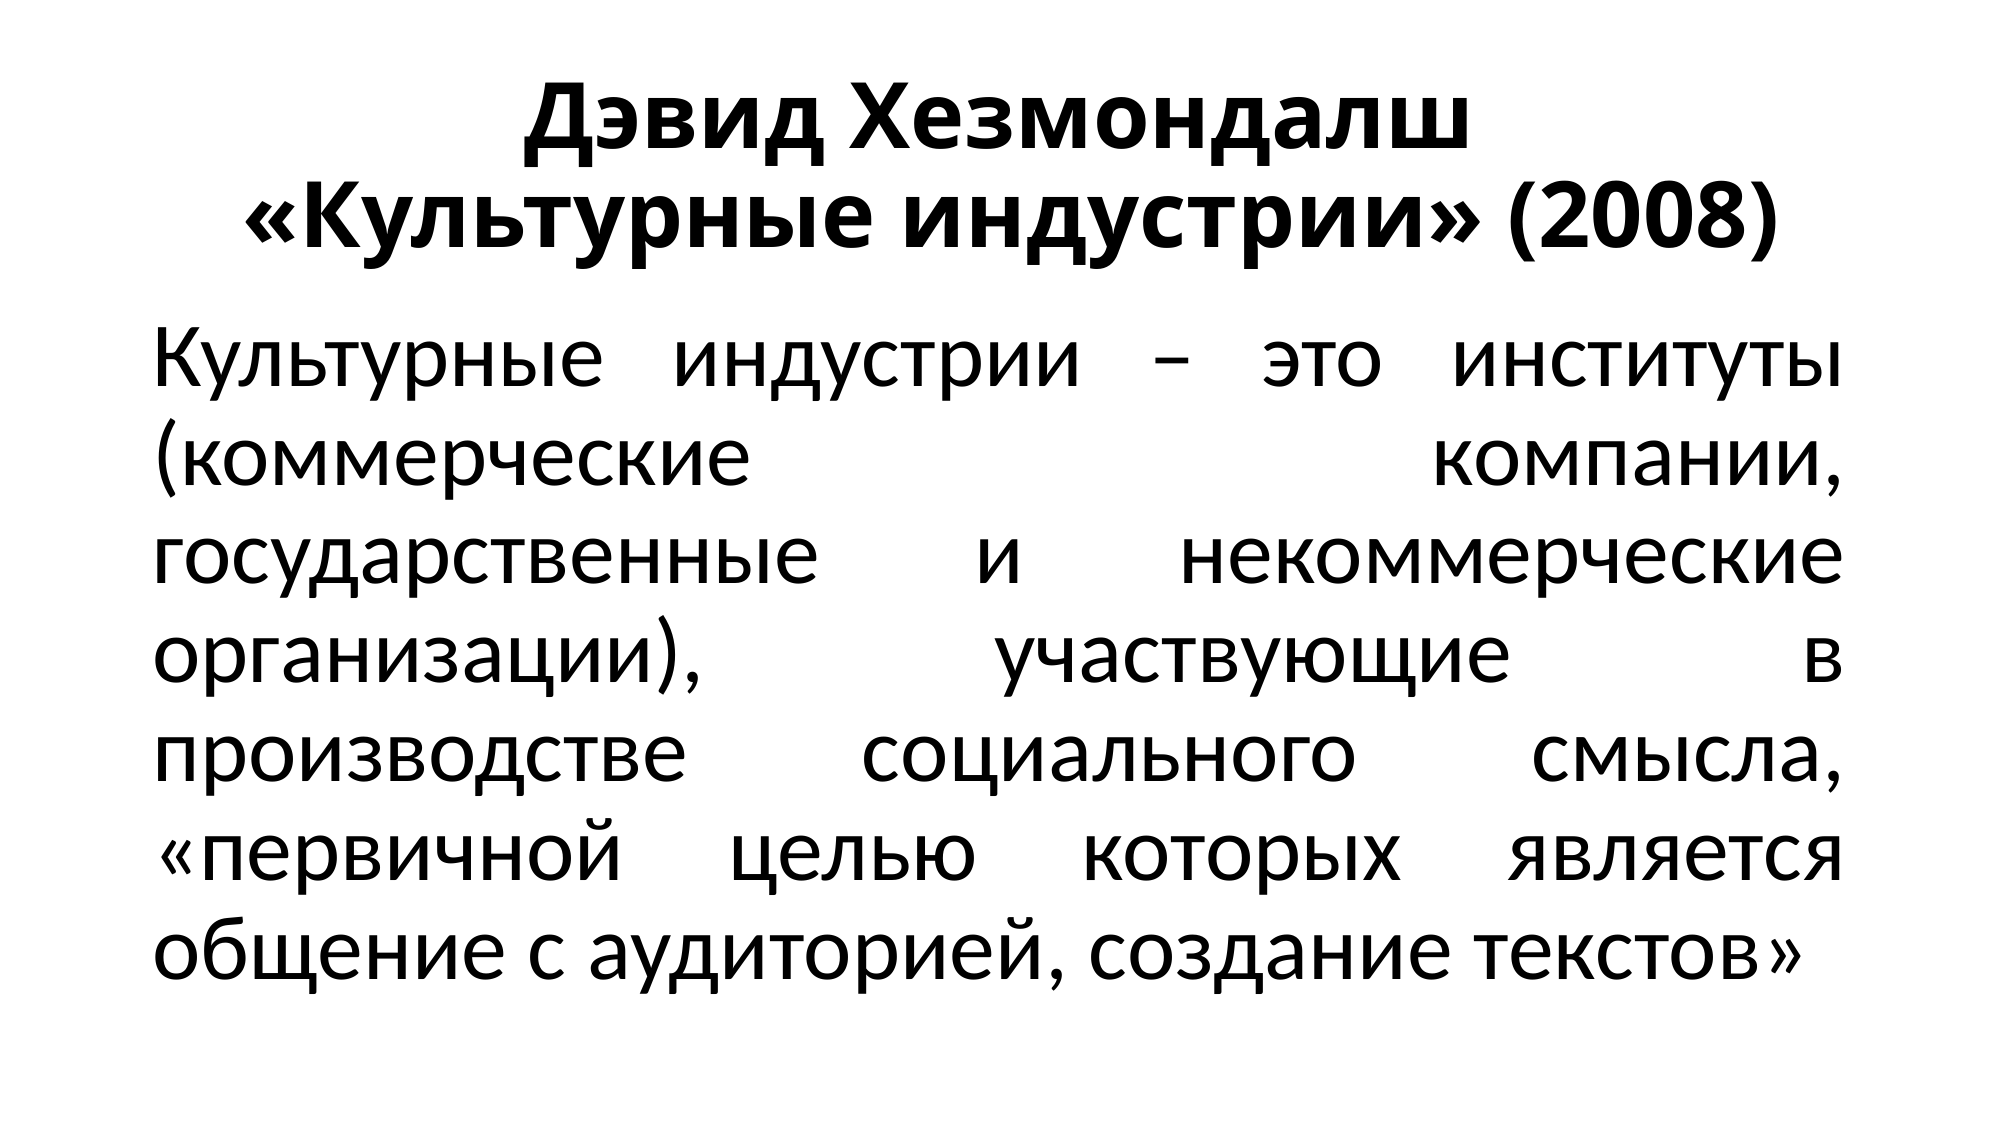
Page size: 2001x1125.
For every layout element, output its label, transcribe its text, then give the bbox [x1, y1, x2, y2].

title Дэвид Хезмондалш «Культурные индустрии» (2008) [137, 59, 1863, 278]
list Культурные индустрии – это институты (коммерческие компании, государственные и некоммерческие организации), участвующие в производстве социального смысла, «первичной целью которых является общение с аудиторией, создание текстов» [137, 299, 1863, 1014]
